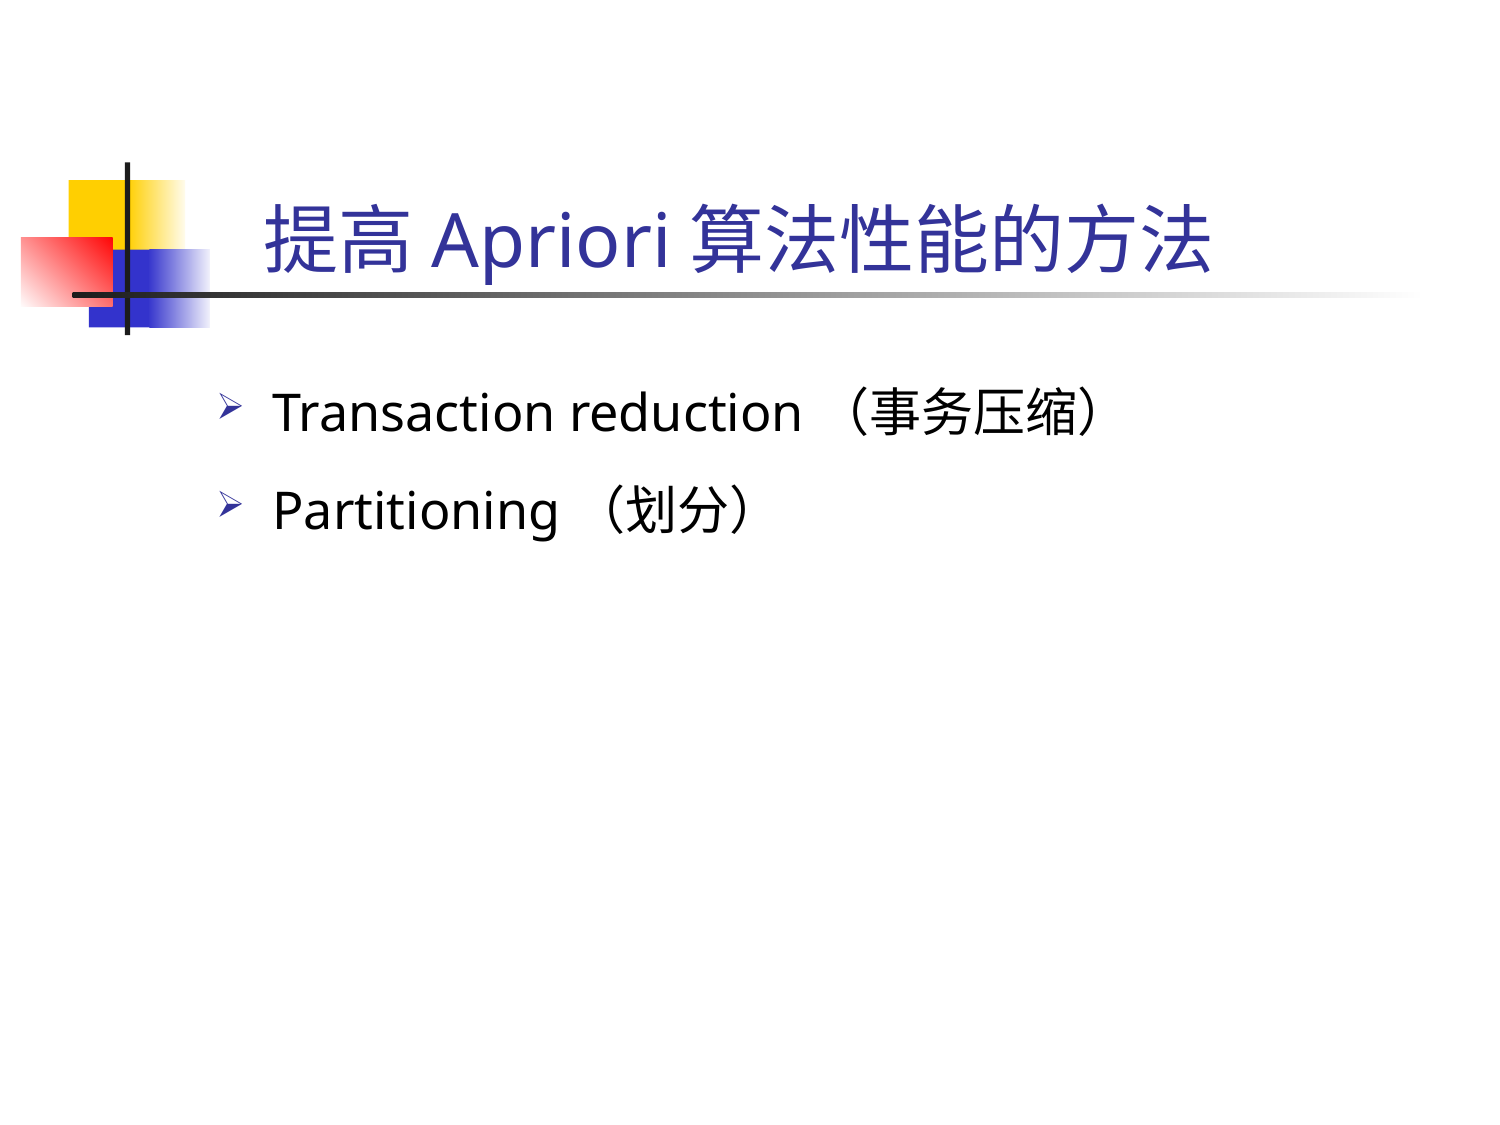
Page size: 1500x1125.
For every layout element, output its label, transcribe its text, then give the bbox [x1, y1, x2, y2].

text_box Transaction reduction（事务压缩） Partitioning（划分） [201, 346, 1436, 905]
text_box 提高Apriori算法性能的方法 [248, 195, 1326, 290]
